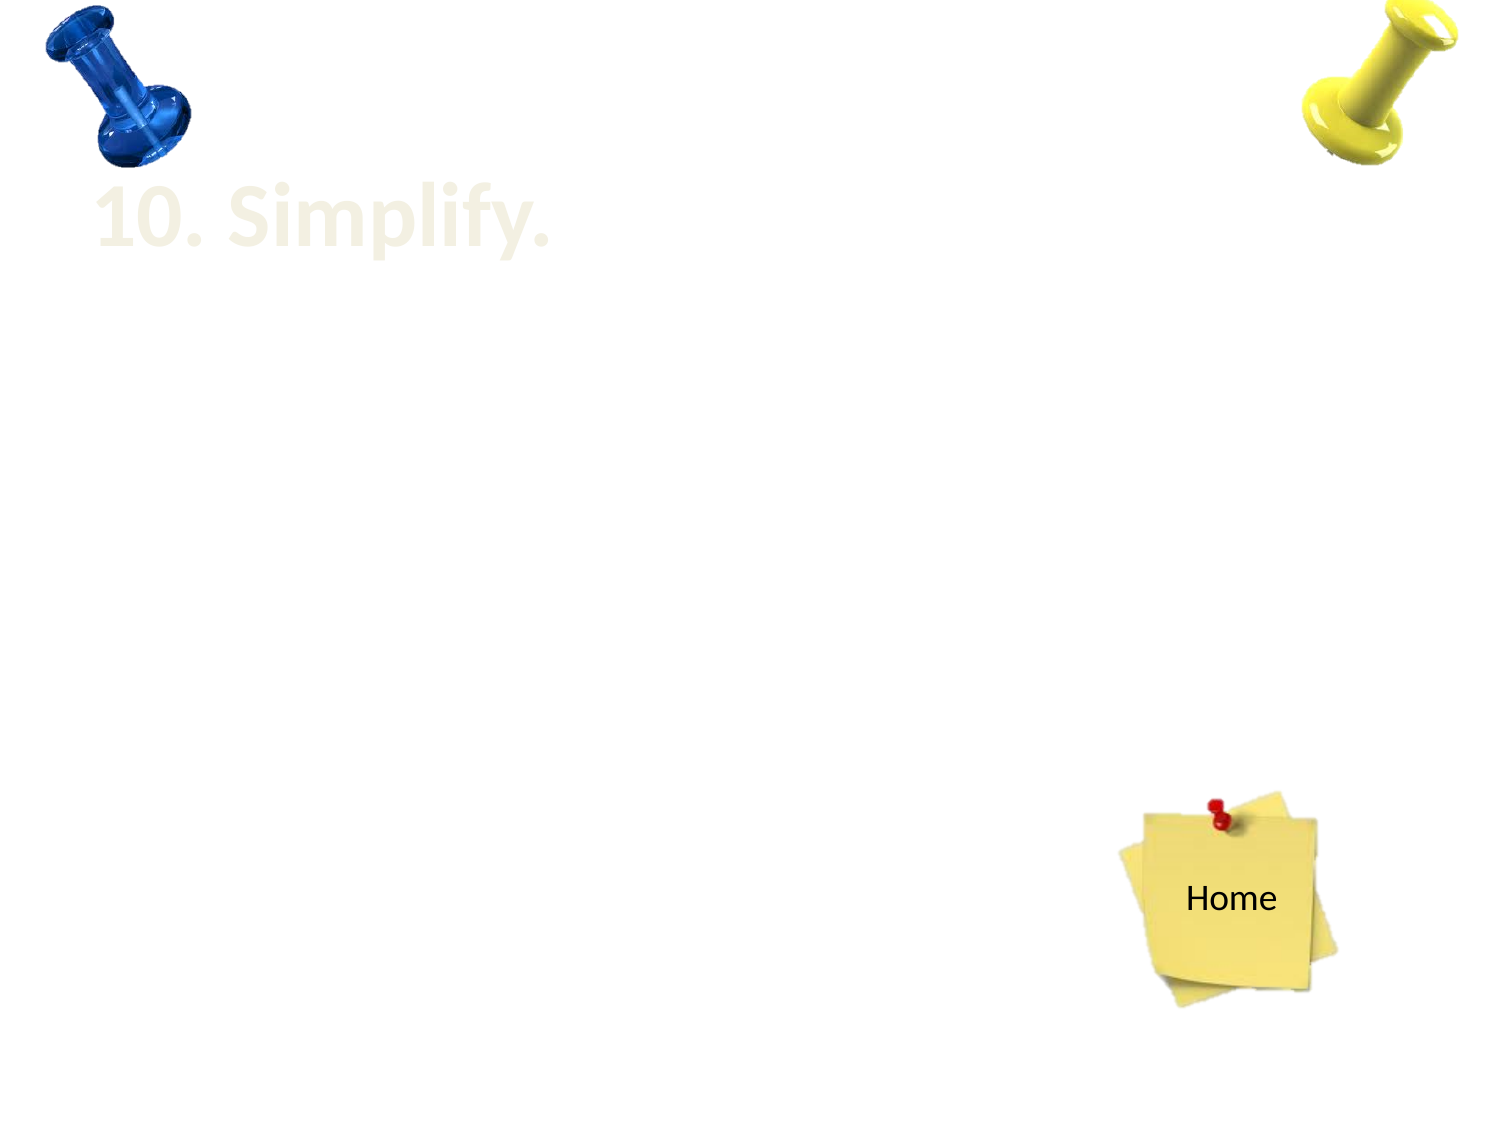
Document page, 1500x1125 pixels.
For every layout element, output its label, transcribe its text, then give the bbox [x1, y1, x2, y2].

picture [37, 0, 204, 201]
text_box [955, 787, 1500, 1015]
title 10. Simplify. [75, 116, 1425, 304]
picture [1287, 0, 1467, 201]
